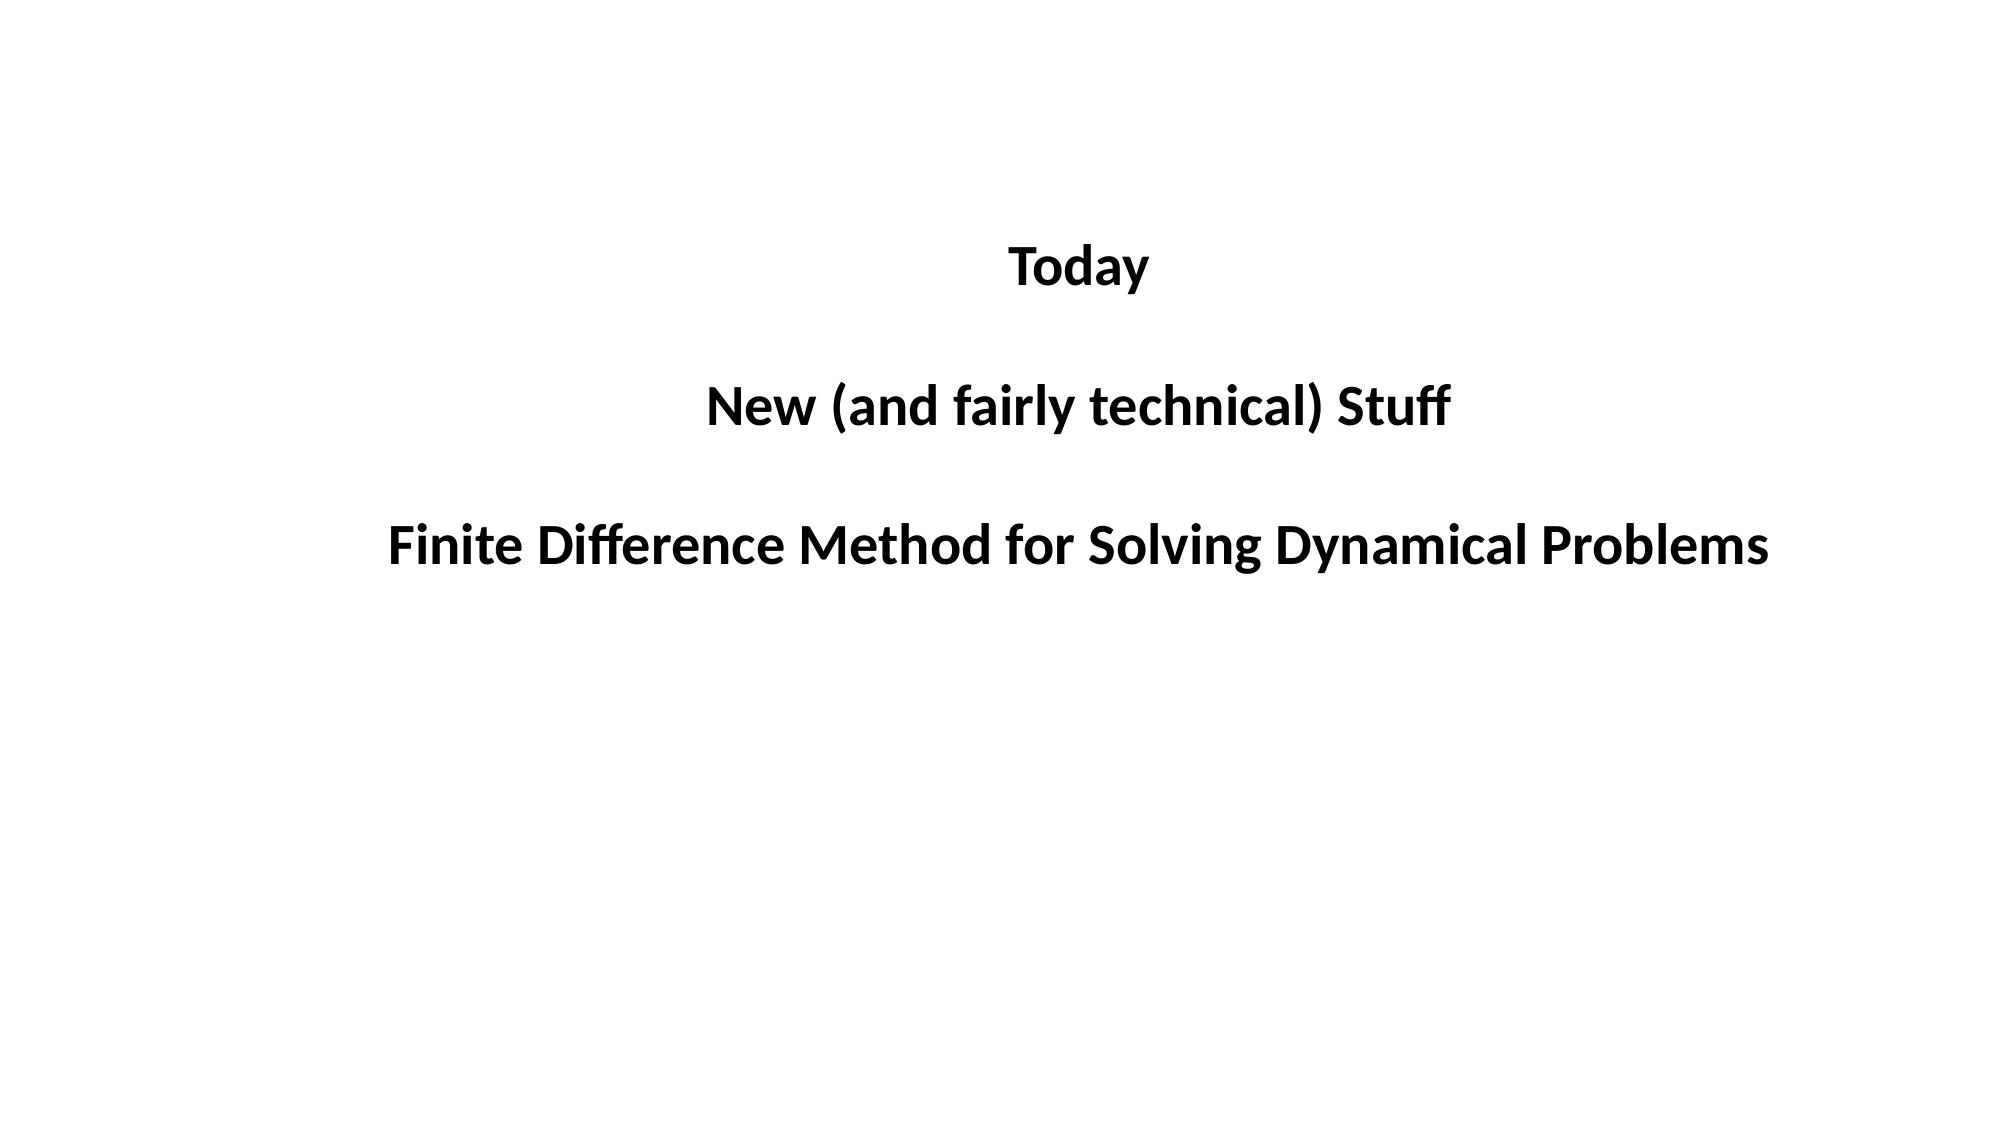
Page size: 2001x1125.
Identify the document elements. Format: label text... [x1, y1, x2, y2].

text_box Today New (and fairly technical) Stuff Finite Difference Method for Solving Dynamical Problems [193, 219, 1965, 654]
